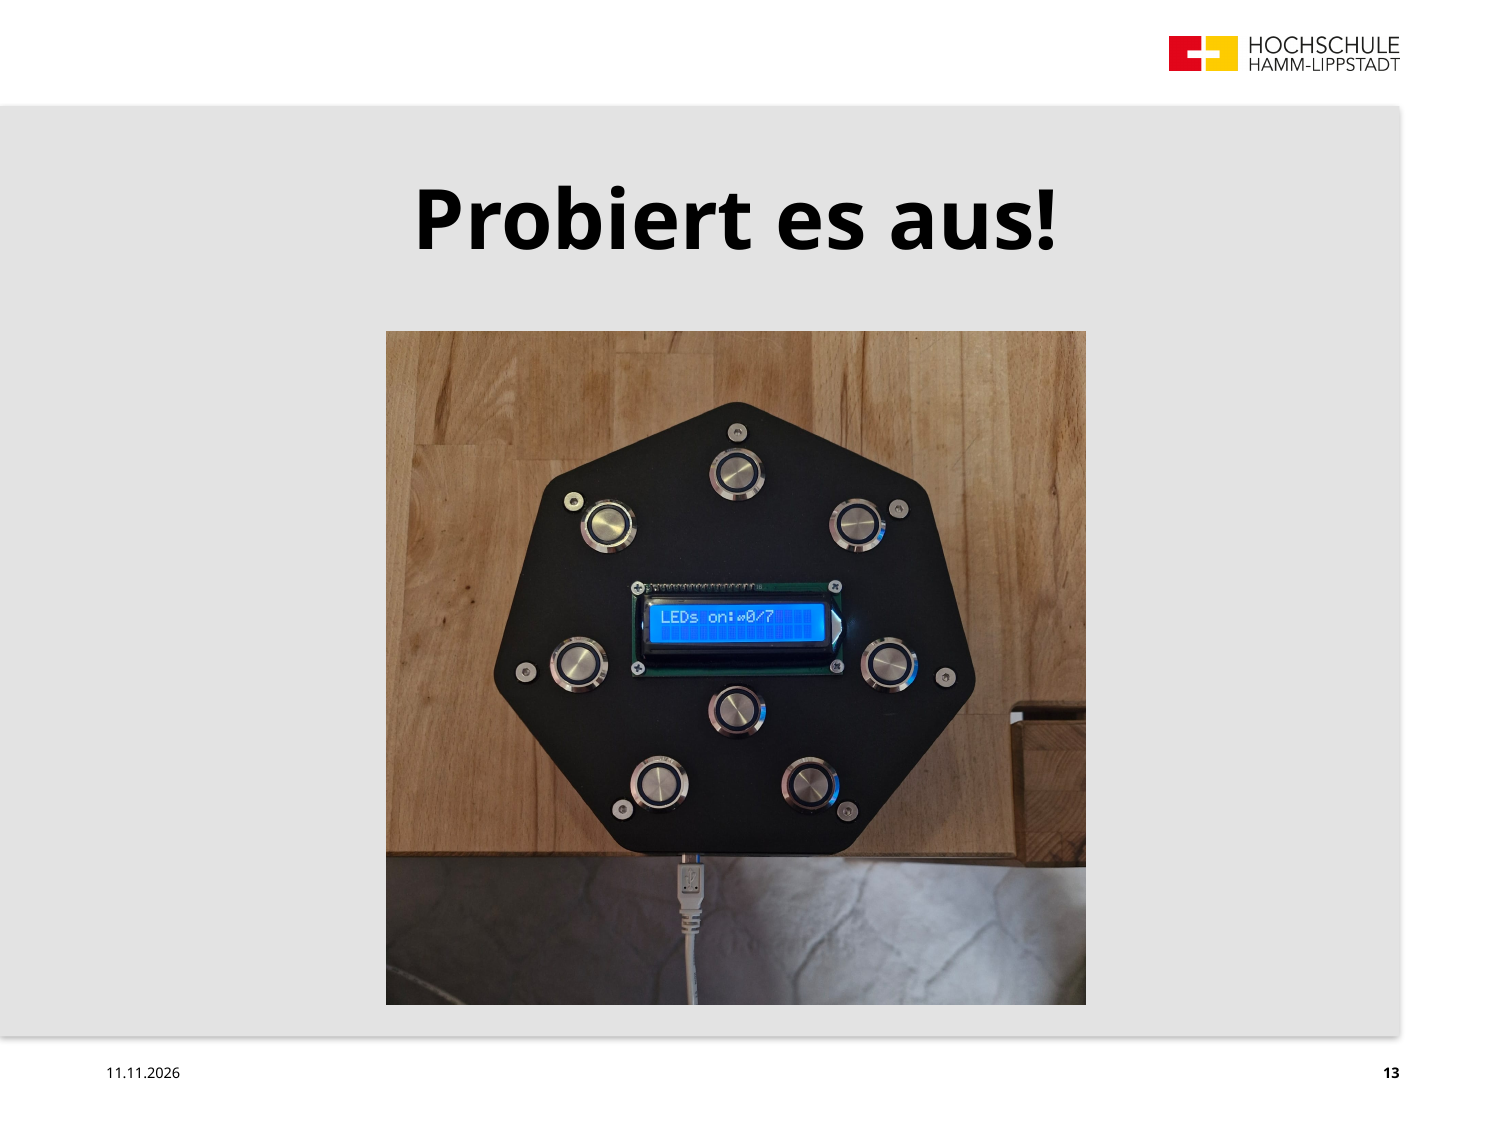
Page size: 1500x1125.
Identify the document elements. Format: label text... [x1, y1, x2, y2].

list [386, 331, 1086, 1006]
slide_number 13 [1049, 1065, 1400, 1084]
title Probiert es aus! [106, 122, 1366, 310]
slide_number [106, 1065, 457, 1084]
picture [1169, 36, 1400, 71]
